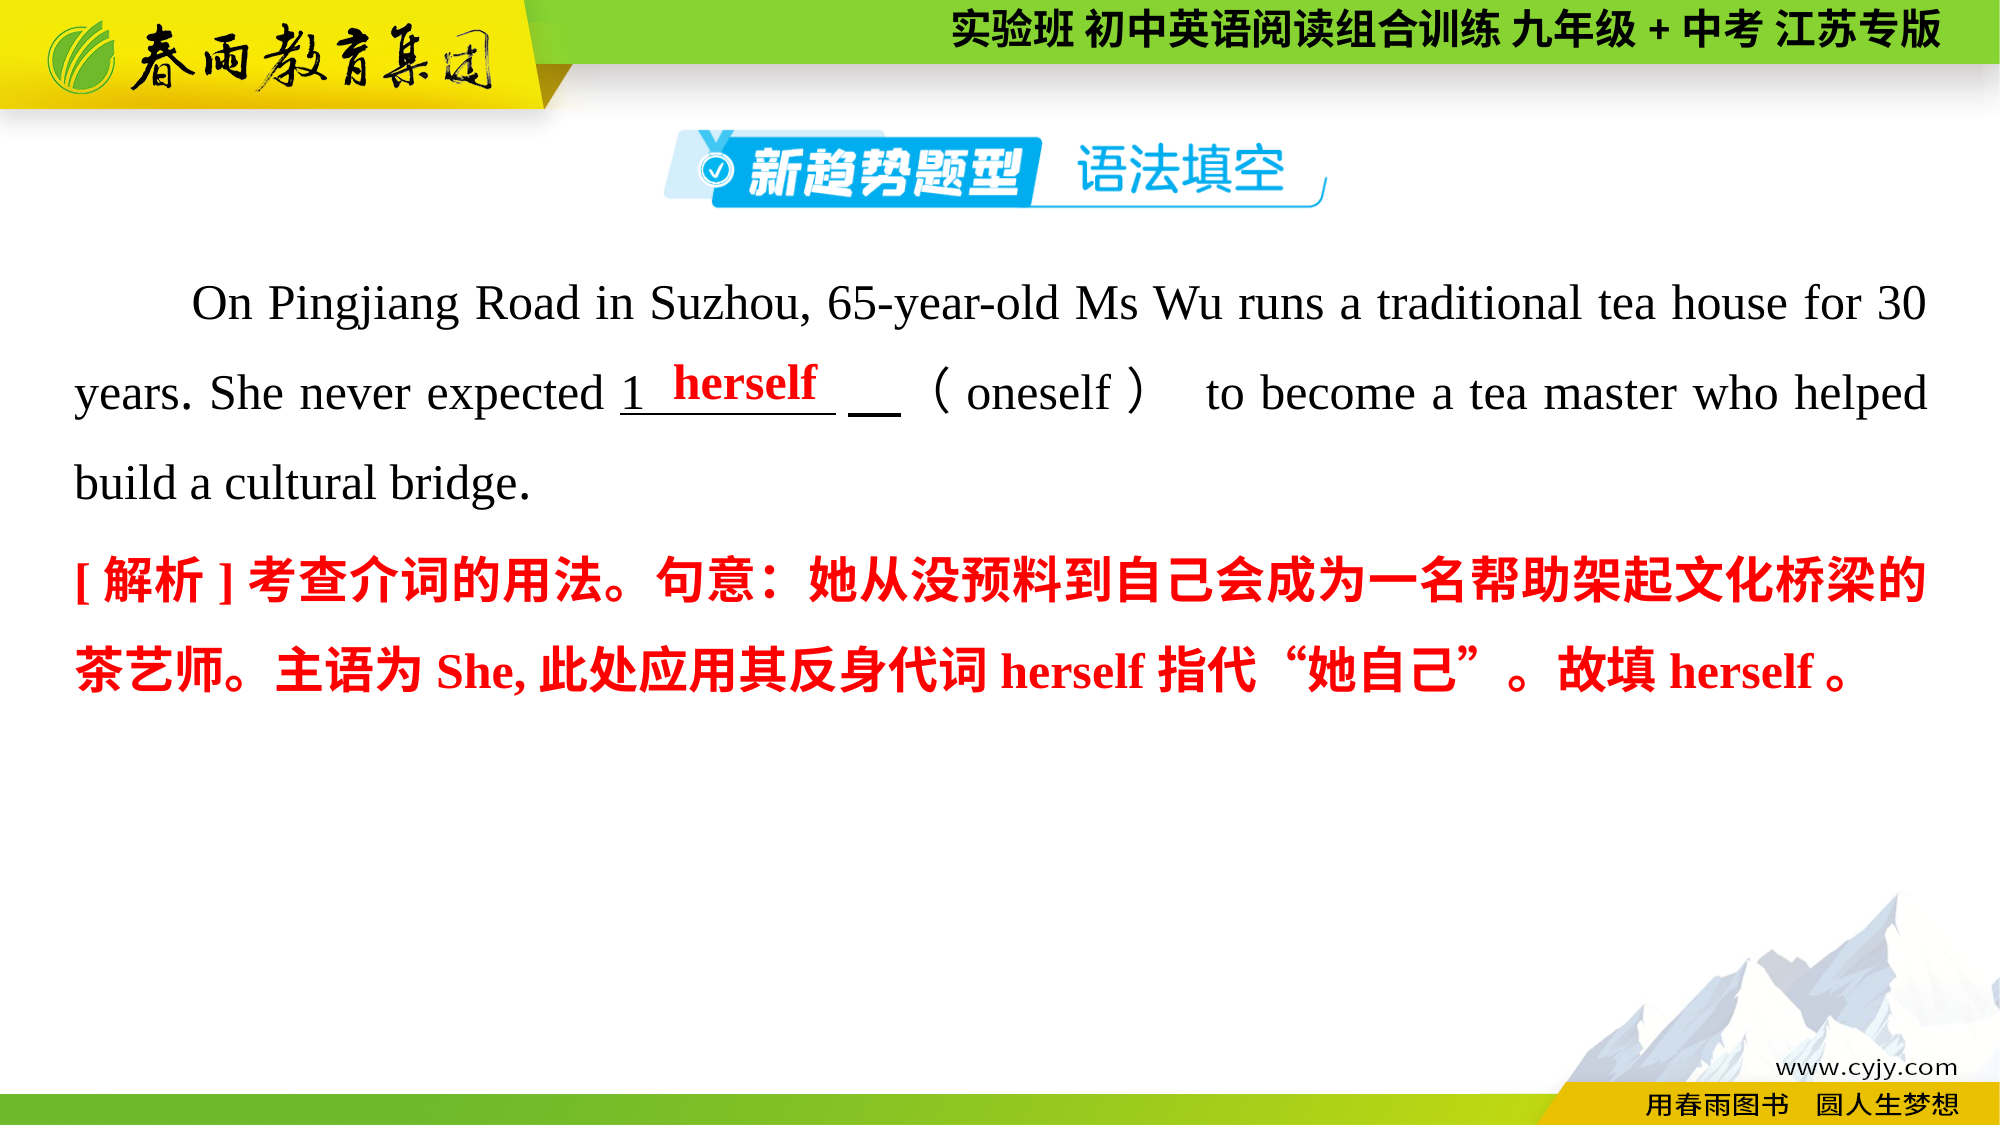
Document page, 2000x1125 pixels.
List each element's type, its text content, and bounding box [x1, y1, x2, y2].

picture [0, 0, 2000, 1125]
text_box [解析]考查介词的用法。句意：她从没预料到自己会成为一名帮助架起文化桥梁的茶艺师。主语为She,此处应用其反身代词herself指代“她自己”。故填herself。 [59, 510, 1944, 706]
text_box herself [658, 341, 833, 417]
list On Pingjiang Road in Suzhou, 65-year-old Ms Wu runs a traditional tea house for 30 years. She never expected 1 （oneself） to become a tea master who helped build a cultural bridge. [59, 232, 1944, 510]
